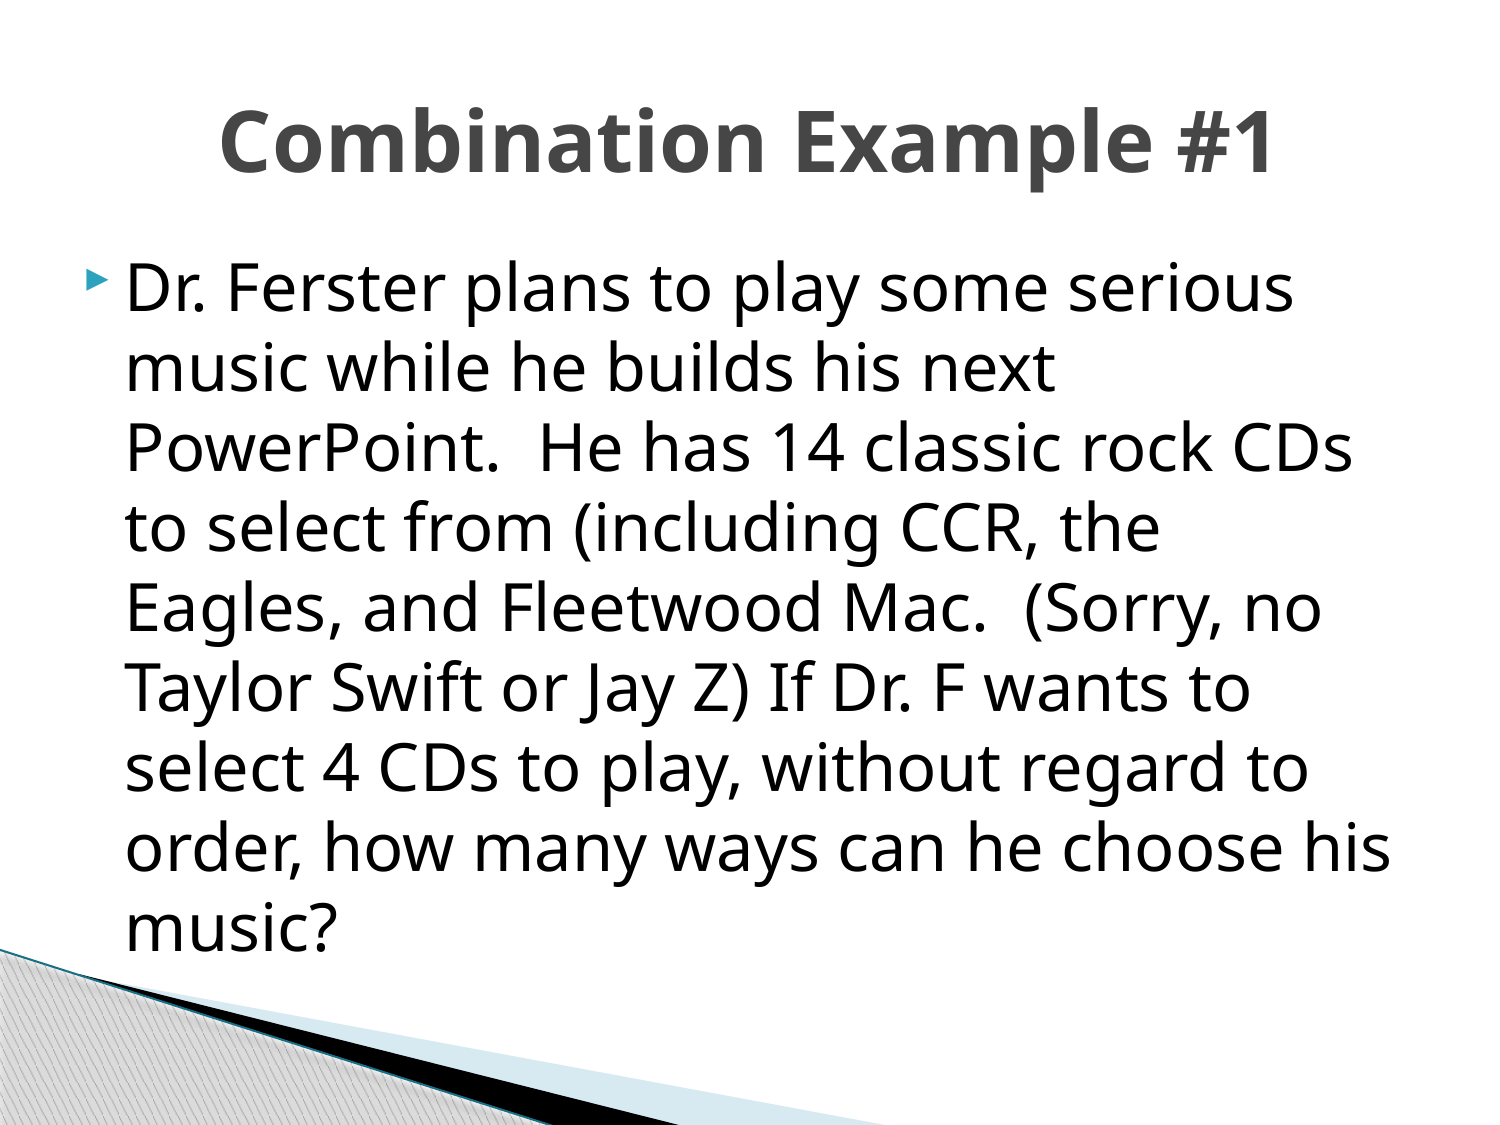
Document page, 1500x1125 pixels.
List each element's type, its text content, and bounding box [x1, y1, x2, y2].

list Dr. Ferster plans to play some serious music while he builds his next PowerPoint. He has 14 classic rock CDs to select from (including CCR, the Eagles, and Fleetwood Mac. (Sorry, no Taylor Swift or Jay Z) If Dr. F wants to select 4 CDs to play, without regard to order, how many ways can he choose his music? [50, 237, 1413, 988]
title Combination Example #1 [75, 45, 1425, 233]
